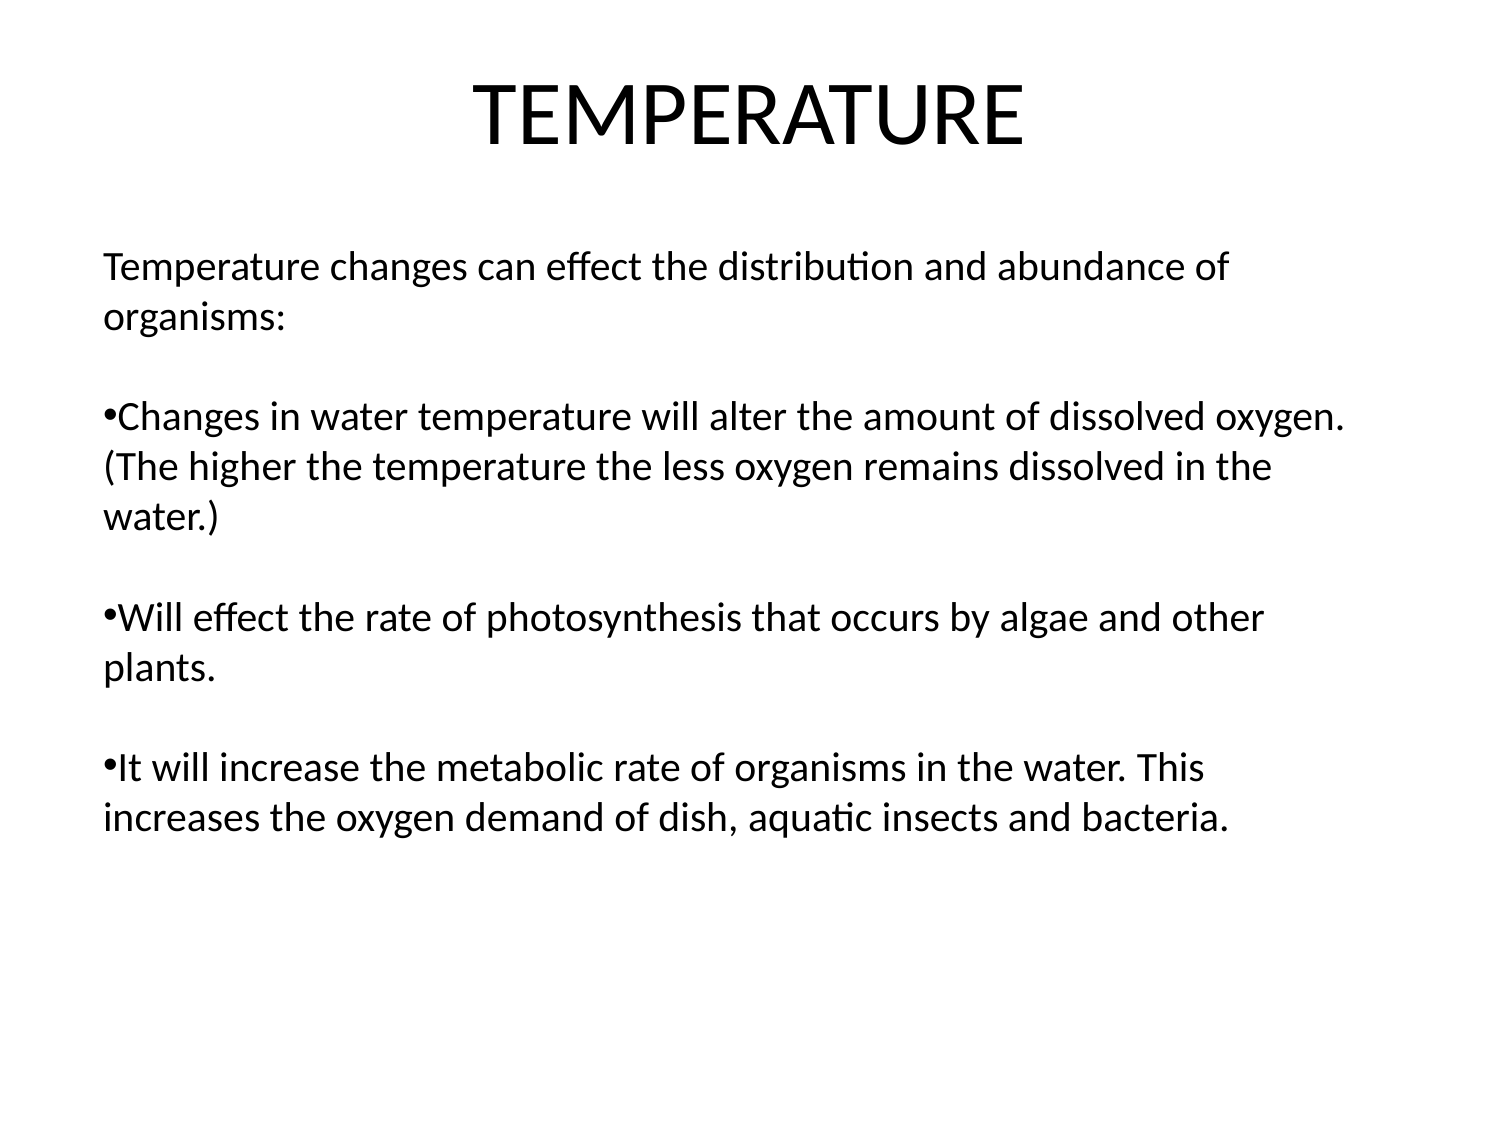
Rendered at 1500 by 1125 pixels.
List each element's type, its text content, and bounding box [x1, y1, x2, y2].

text_box Temperature changes can effect the distribution and abundance of organisms: Changes in water temperature will alter the amount of dissolved oxygen. (The higher the temperature the less oxygen remains dissolved in the water.) Will effect the rate of photosynthesis that occurs by algae and other plants. It will increase the metabolic rate of organisms in the water. This increases the oxygen demand of dish, aquatic insects and bacteria. [88, 231, 1365, 897]
text_box TEMPERATURE [74, 45, 1425, 233]
